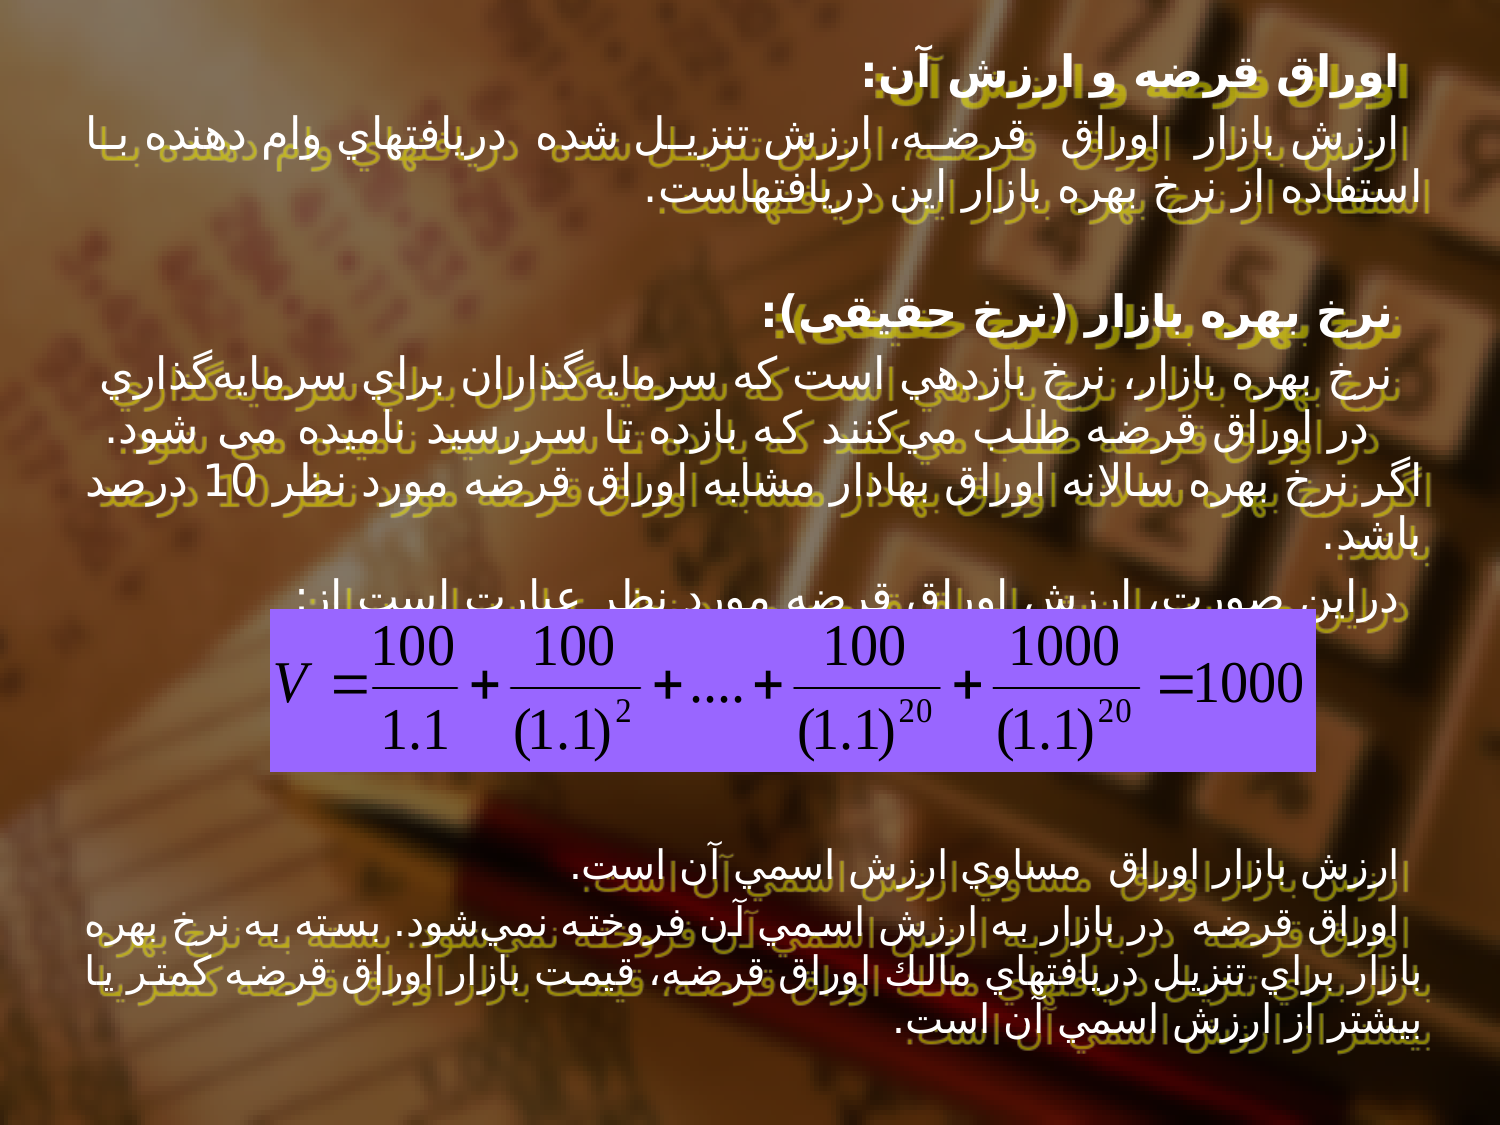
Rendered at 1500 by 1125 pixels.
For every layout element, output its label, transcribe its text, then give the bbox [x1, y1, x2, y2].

list اوراق قرضه و ارزش آن: ارزش بازار اوراق قرضه، ارزش تنزيل شده دريافتهاي وام دهنده با استفاده از نرخ بهره‌ بازار اين دريافتهاست. نرخ بهره بازار (نرخ حقیقی): نرخ بهره بازار، نرخ بازدهي است كه سرمايه‌گذاران براي سرمايه‌گذاري در اوراق قرضه طلب مي‌كنند که بازده تا سررسيد نامیده می شود. اگر نرخ بهره سالانه اوراق بهادار مشابه اوراق قرضه مورد نظر 10 درصد باشد. دراين صورت، ارزش اوراق قرضه مورد نظر عبارت است از: [70, 35, 1454, 633]
picture [0, 0, 1500, 1125]
text_box ارزش بازار اوراق مساوي ارزش اسمي آن است. اوراق قرضه در بازار به ارزش اسمي آن فروخته نمي‌شود. بسته به نرخ بهره‌ بازار براي تنزيل دريافتهاي مالك اوراق قرضه، قيمت بازار اوراق قرضه كمتر يا بيشتر از ارزش اسمي آن است. [70, 831, 1454, 1055]
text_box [269, 609, 1316, 773]
